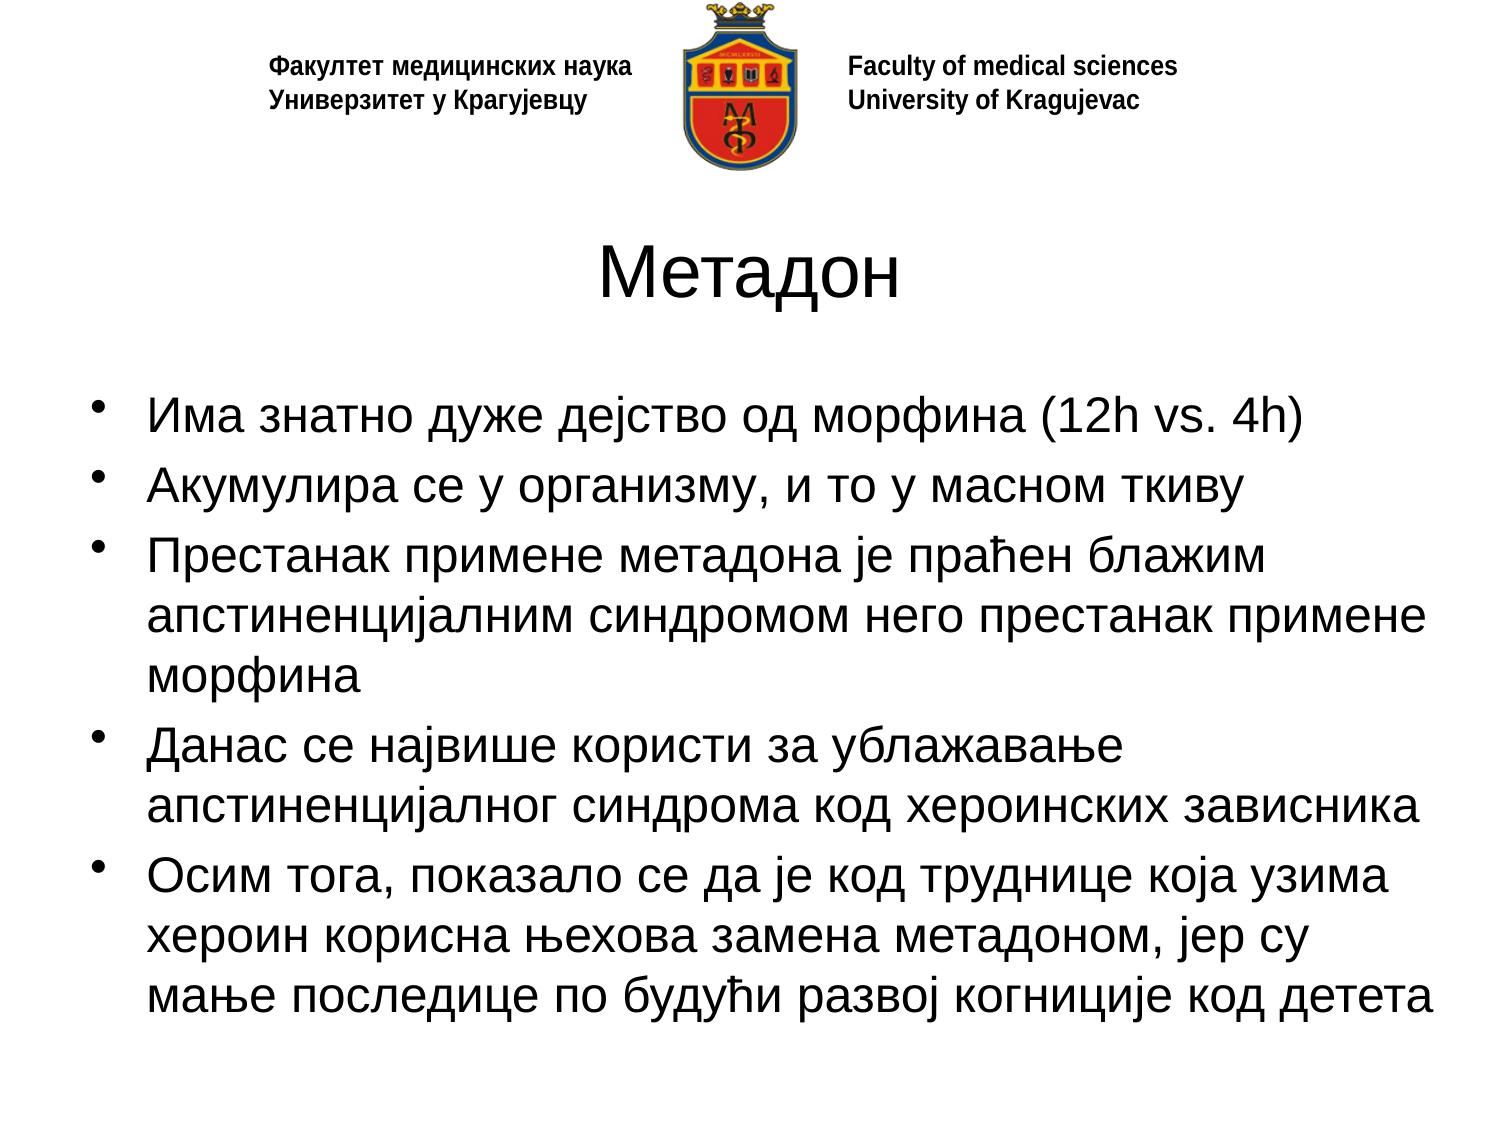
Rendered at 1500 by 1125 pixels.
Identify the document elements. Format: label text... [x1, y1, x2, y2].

title Метадон [74, 173, 1426, 362]
list Има знатно дуже дејство од морфина (12h vs. 4h) Акумулира се у организму, и то у масном ткиву Престанак примене метадона је праћен блажим апстиненцијалним синдромом него престанак примене морфина Данас се највише користи за ублажавање апстиненцијалног синдрома код хероинских зависника Осим тога, показало се да је код труднице која узима хероин корисна њехова замена метадоном, јер су мање последице по будући развој когниције код детета [74, 374, 1459, 1118]
